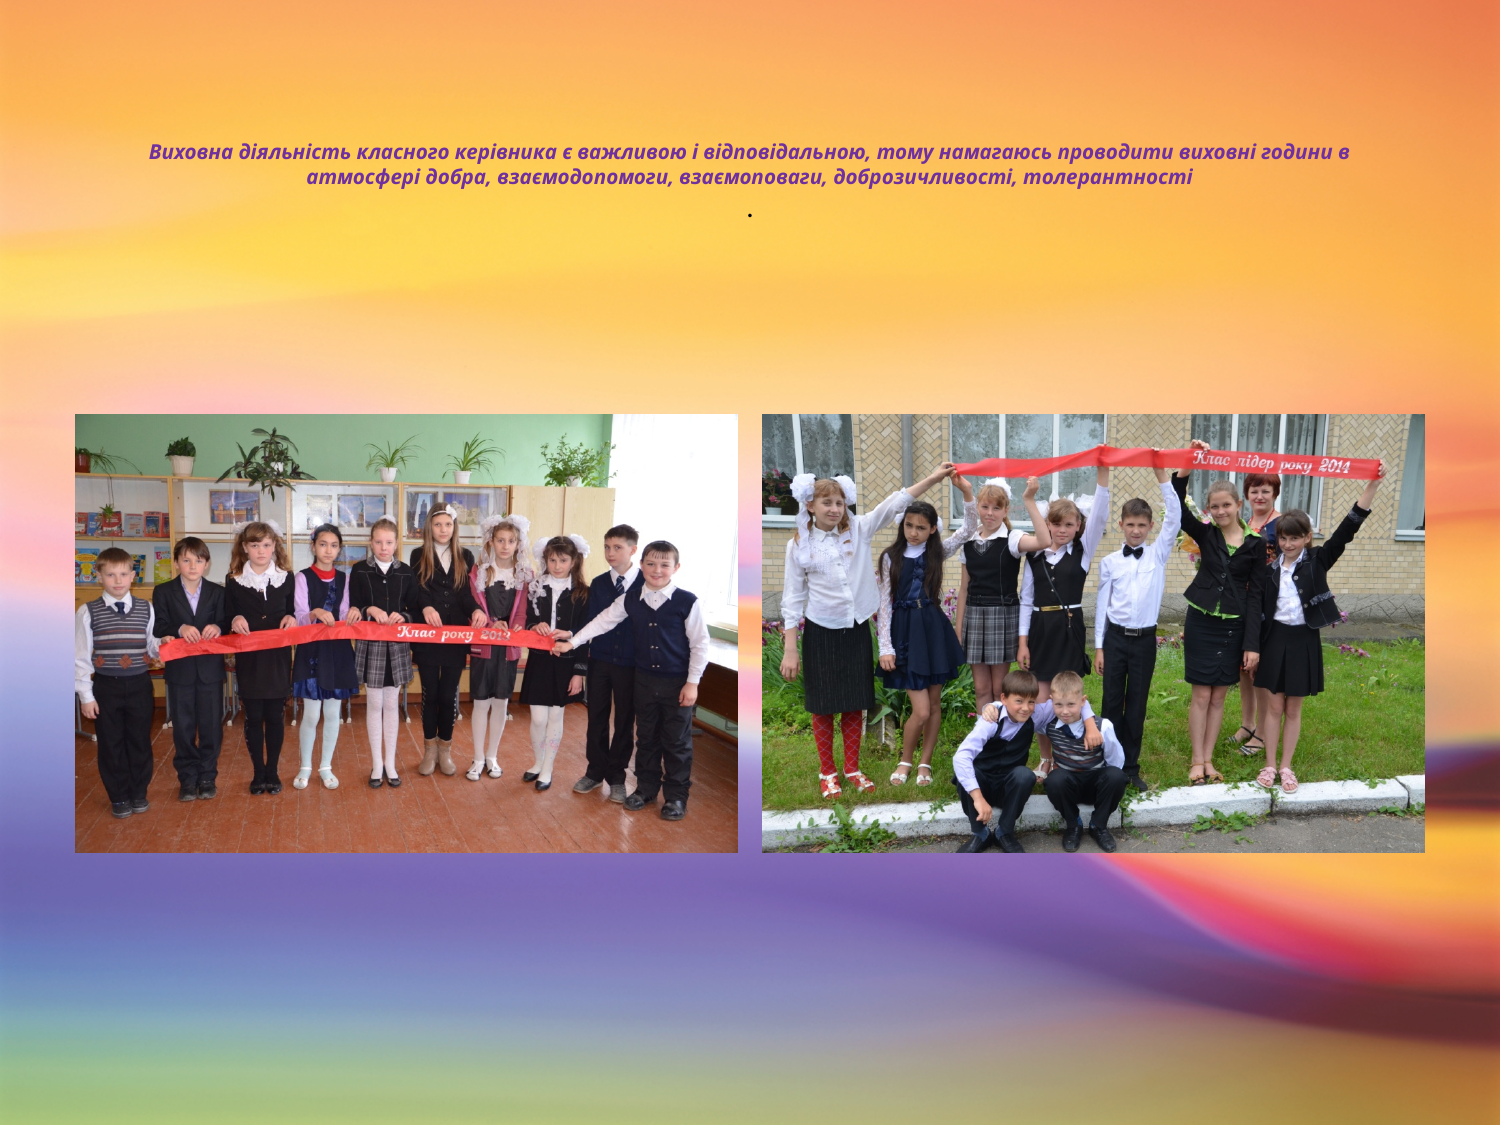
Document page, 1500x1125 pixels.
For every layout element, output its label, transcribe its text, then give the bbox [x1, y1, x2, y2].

title Виховна діяльність класного керівника є важливою і відповідальною, тому намагаюсь проводити виховні години в атмосфері добра, взаємодопомоги, взаємоповаги, доброзичливості, толерантності . [75, 45, 1425, 268]
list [762, 414, 1426, 854]
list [74, 414, 738, 854]
